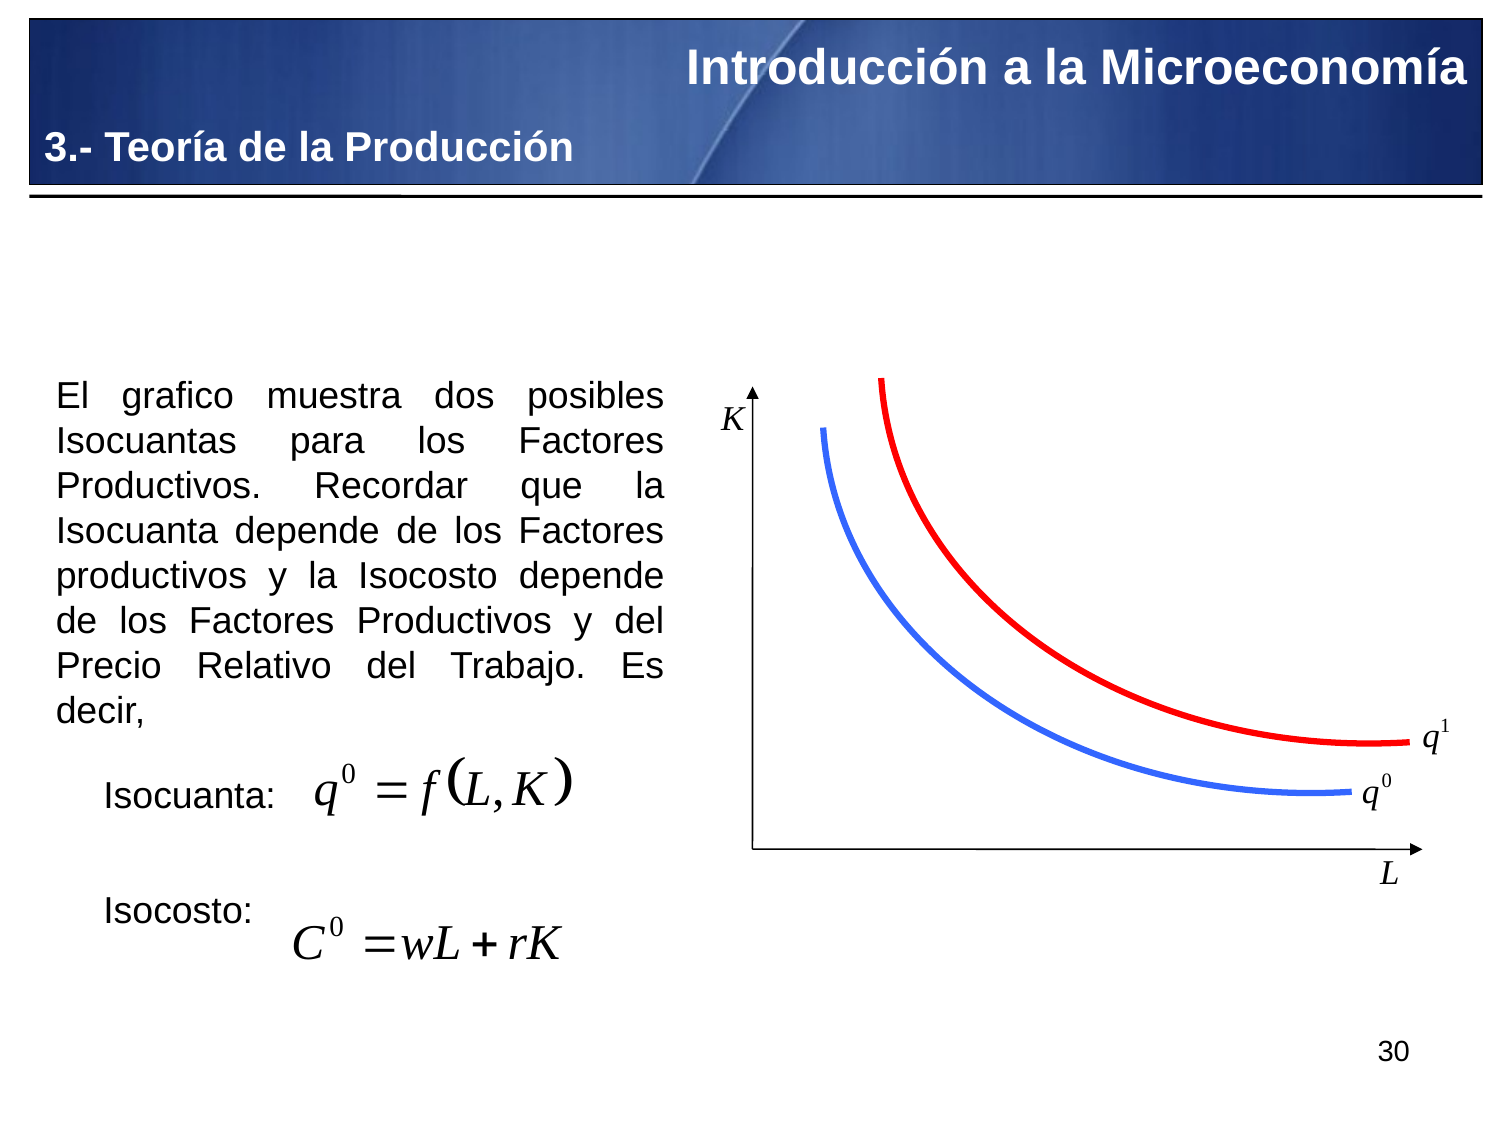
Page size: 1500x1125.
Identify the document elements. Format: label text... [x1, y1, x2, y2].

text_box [714, 361, 1456, 891]
text_box Introducción a la Microeconomía [608, 26, 1483, 102]
text_box Isocuanta: Isocosto: [88, 763, 313, 938]
text_box 3.- Teoría de la Producción [29, 112, 632, 178]
slide_number 30 [1074, 1024, 1426, 1103]
text_box [29, 19, 1483, 185]
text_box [305, 751, 574, 827]
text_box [284, 904, 574, 972]
text_box El grafico muestra dos posibles Isocuantas para los Factores Productivos. Recordar que la Isocuanta depende de los Factores productivos y la Isocosto depende de los Factores Productivos y del Precio Relativo del Trabajo. Es decir, [41, 364, 680, 739]
